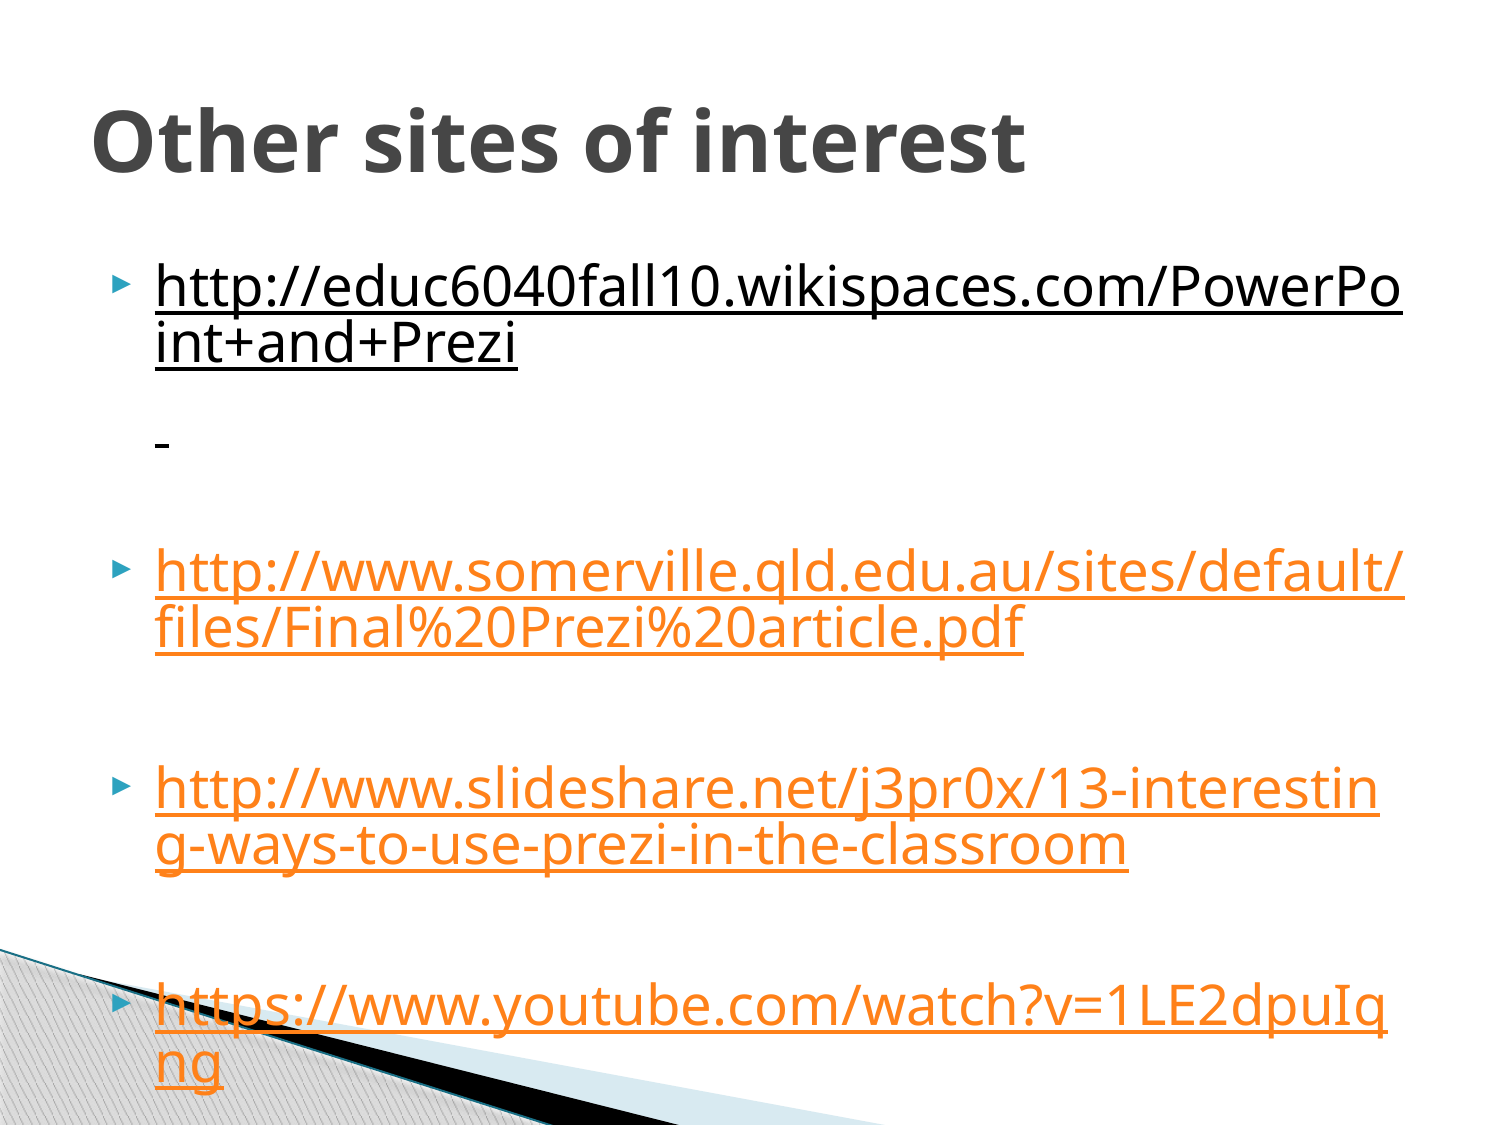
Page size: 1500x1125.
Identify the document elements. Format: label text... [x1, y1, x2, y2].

title Other sites of interest [75, 45, 1425, 233]
list http://educ6040fall10.wikispaces.com/PowerPoint+and+Prezi http://www.somerville.qld.edu.au/sites/default/files/Final%20Prezi%20article.pdf http://www.slideshare.net/j3pr0x/13-interesting-ways-to-use-prezi-in-the-classroom https://www.youtube.com/watch?v=1LE2dpuIqng [75, 243, 1425, 986]
